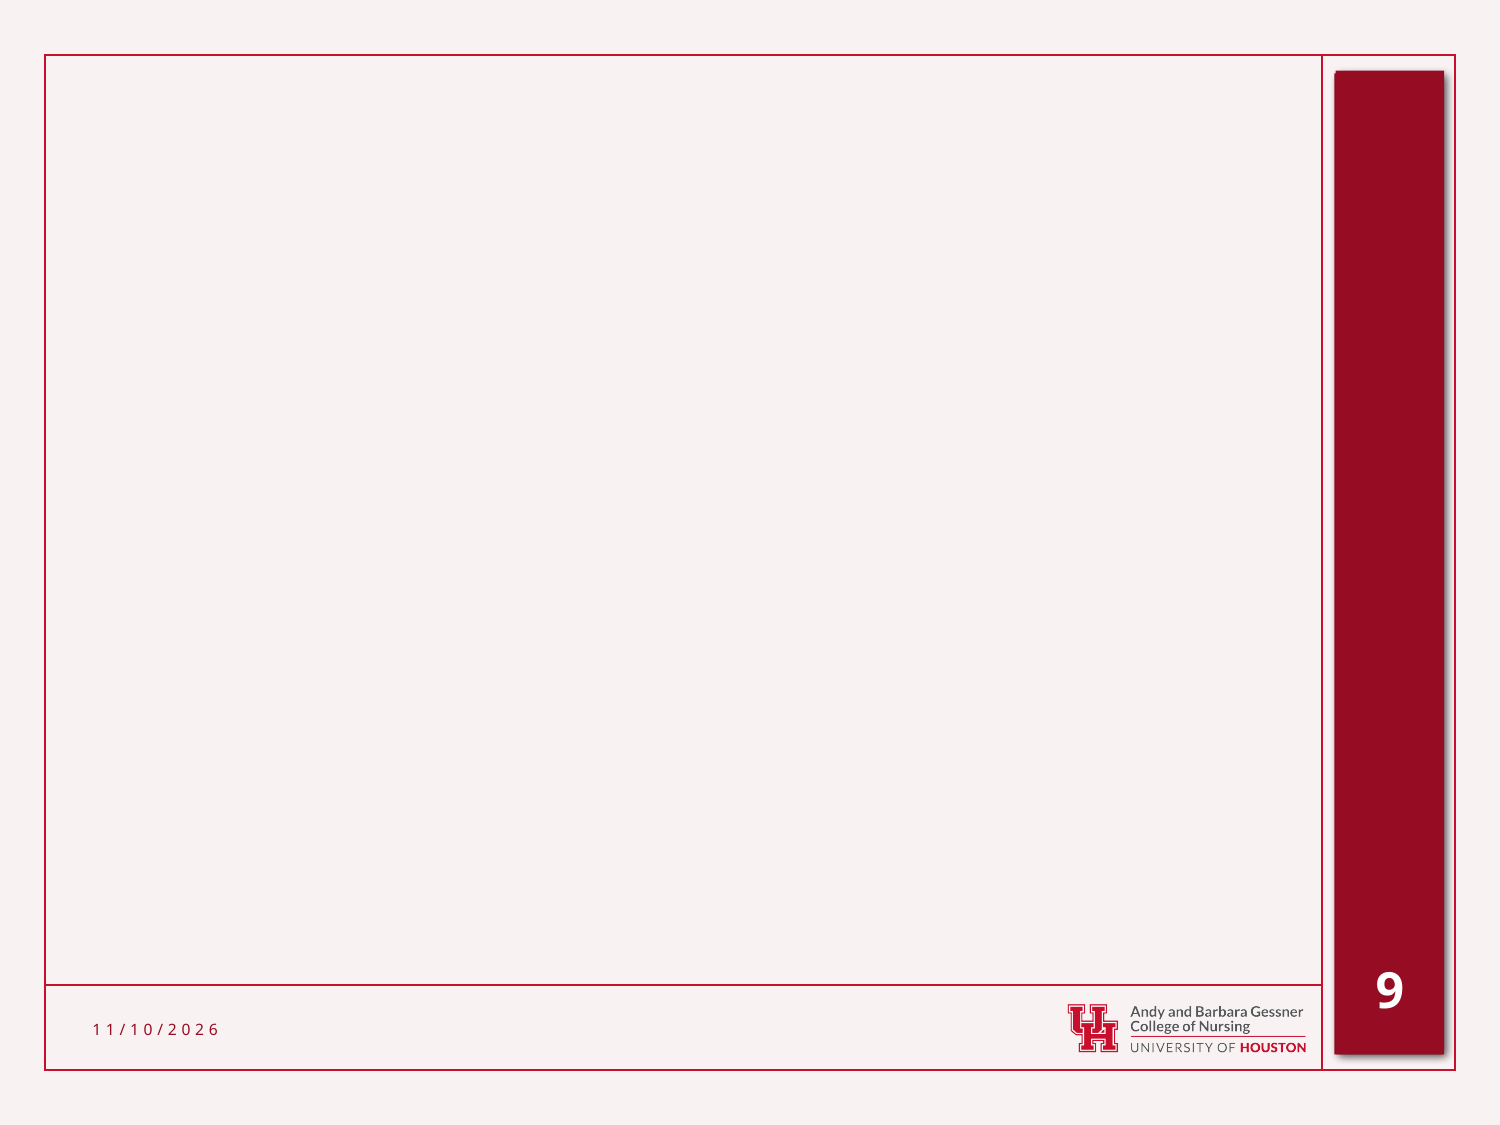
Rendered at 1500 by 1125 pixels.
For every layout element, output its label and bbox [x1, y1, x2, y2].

picture [1063, 992, 1331, 1065]
slide_number [77, 1007, 466, 1055]
